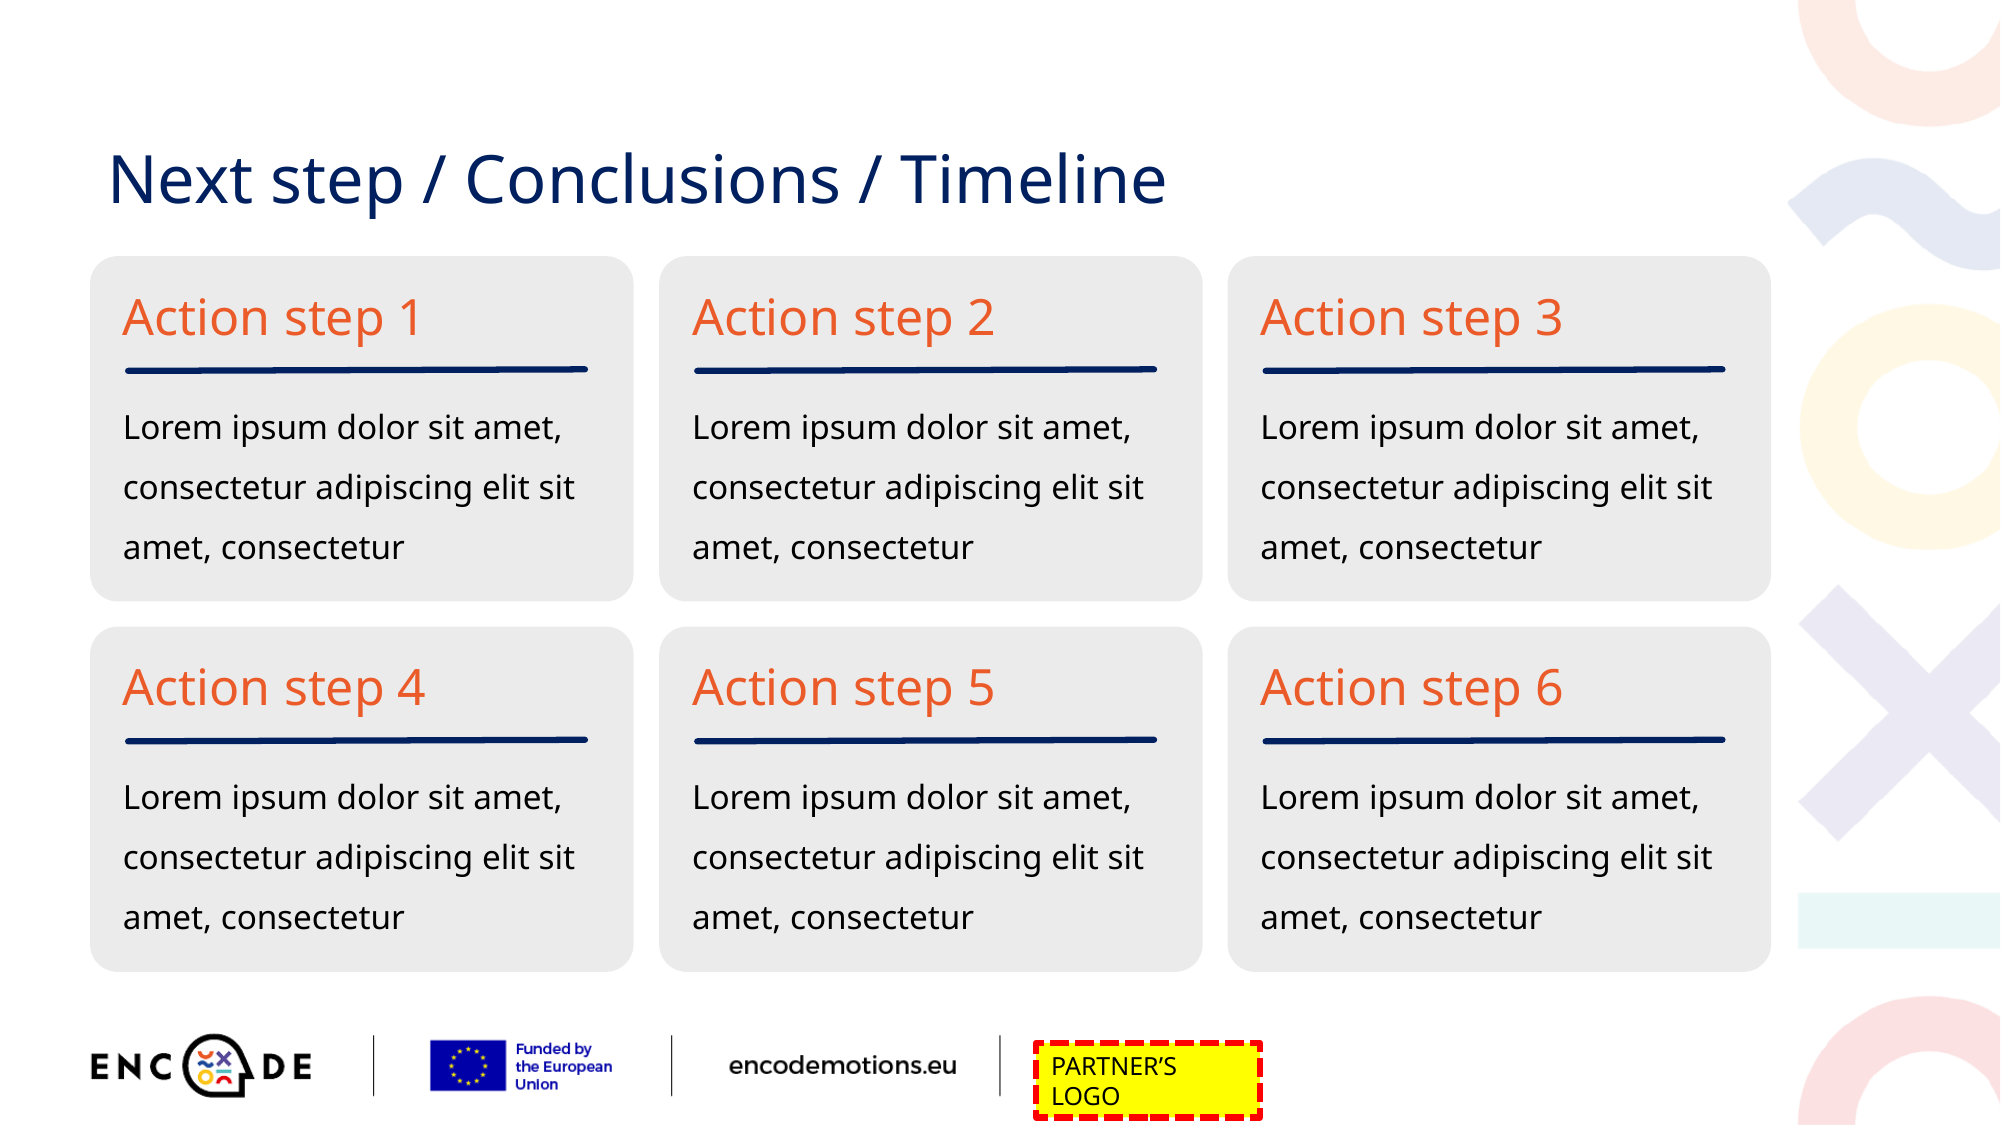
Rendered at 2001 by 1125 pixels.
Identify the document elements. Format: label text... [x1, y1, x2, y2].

picture [0, 0, 2001, 1125]
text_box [658, 626, 1204, 973]
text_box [89, 626, 635, 973]
text_box PARTNER’S LOGO [1036, 1042, 1260, 1118]
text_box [1227, 255, 1773, 602]
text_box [658, 255, 1204, 602]
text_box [89, 255, 635, 602]
text_box Next step / Conclusions / Timeline [92, 129, 1310, 224]
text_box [1227, 626, 1773, 973]
